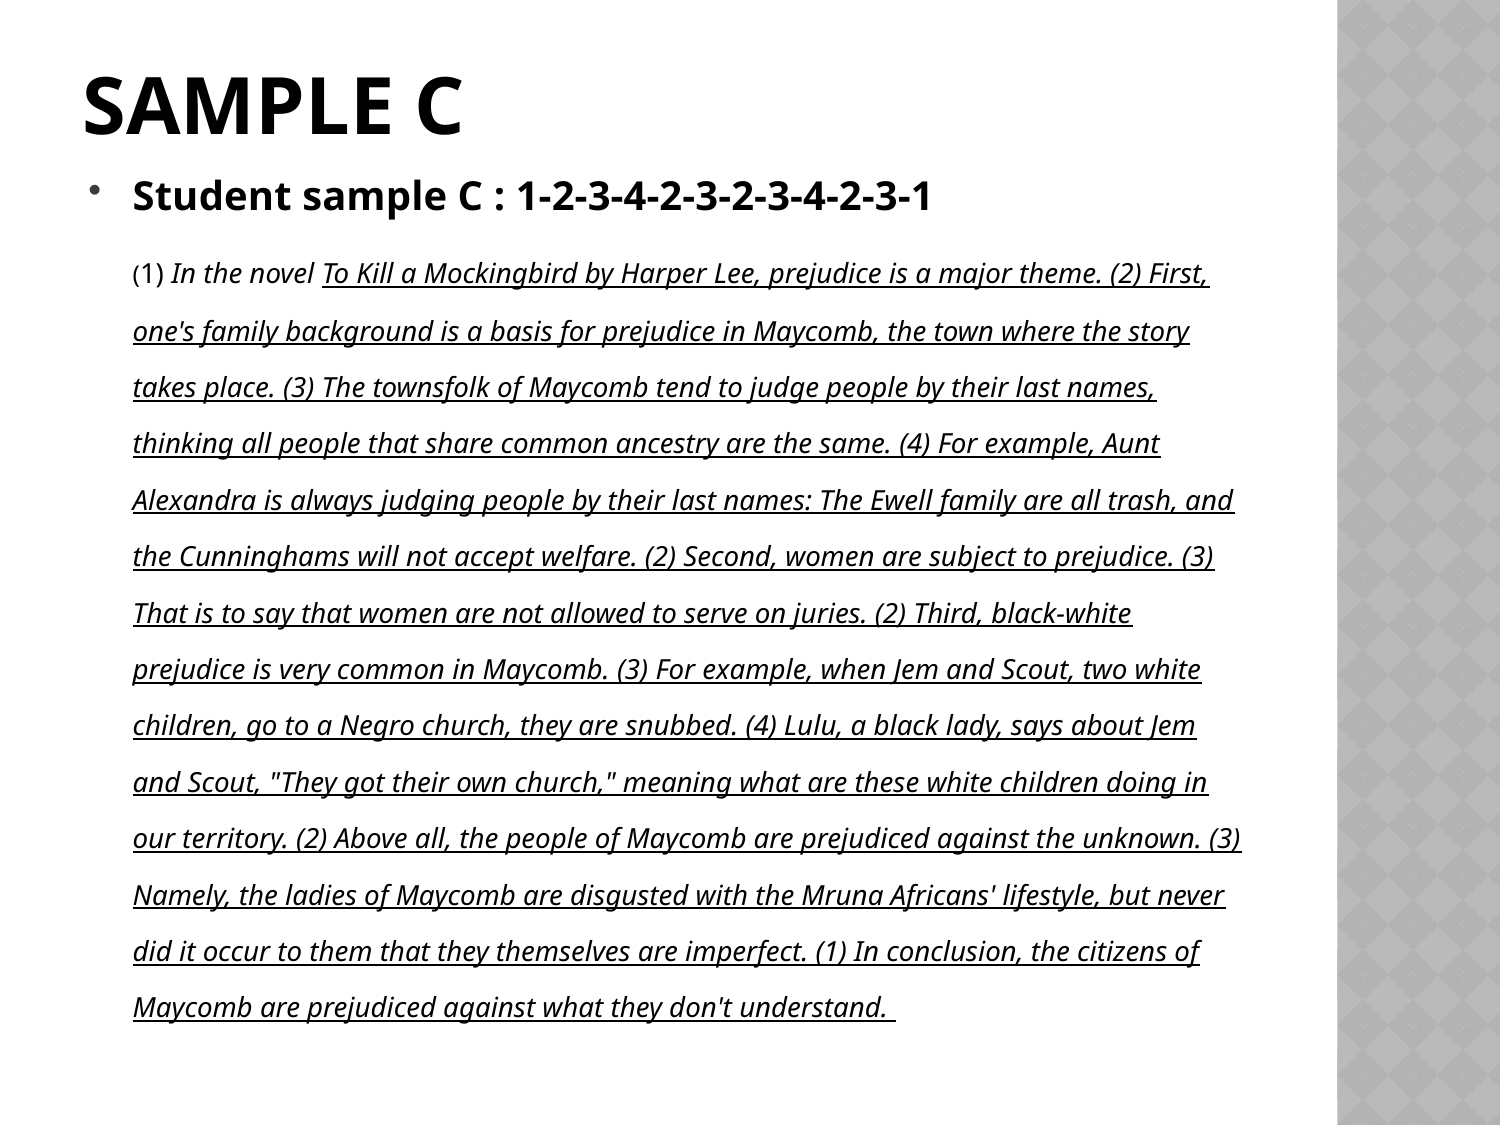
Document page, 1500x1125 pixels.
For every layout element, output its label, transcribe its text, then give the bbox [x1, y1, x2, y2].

title Sample C [75, 52, 1263, 150]
list Student sample C : 1-2-3-4-2-3-2-3-4-2-3-1 (1) In the novel To Kill a Mockingbird by Harper Lee, prejudice is a major theme. (2) First, one's family background is a basis for prejudice in Maycomb, the town where the story takes place. (3) The townsfolk of Maycomb tend to judge people by their last names, thinking all people that share common ancestry are the same. (4) For example, Aunt Alexandra is always judging people by their last names: The Ewell family are all trash, and the Cunninghams will not accept welfare. (2) Second, women are subject to prejudice. (3) That is to say that women are not allowed to serve on juries. (2) Third, black-white prejudice is very common in Maycomb. (3) For example, when Jem and Scout, two white children, go to a Negro church, they are snubbed. (4) Lulu, a black lady, says about Jem and Scout, "They got their own church," meaning what are these white children doing in our territory. (2) Above all, the people of Maycomb are prejudiced against the unknown. (3) Namely, the ladies of Maycomb are disgusted with the Mruna Africans' lifestyle, but never did it occur to them that they themselves are imperfect. (1) In conclusion, the citizens of Maycomb are prejudiced against what they don't understand. [75, 162, 1263, 1088]
